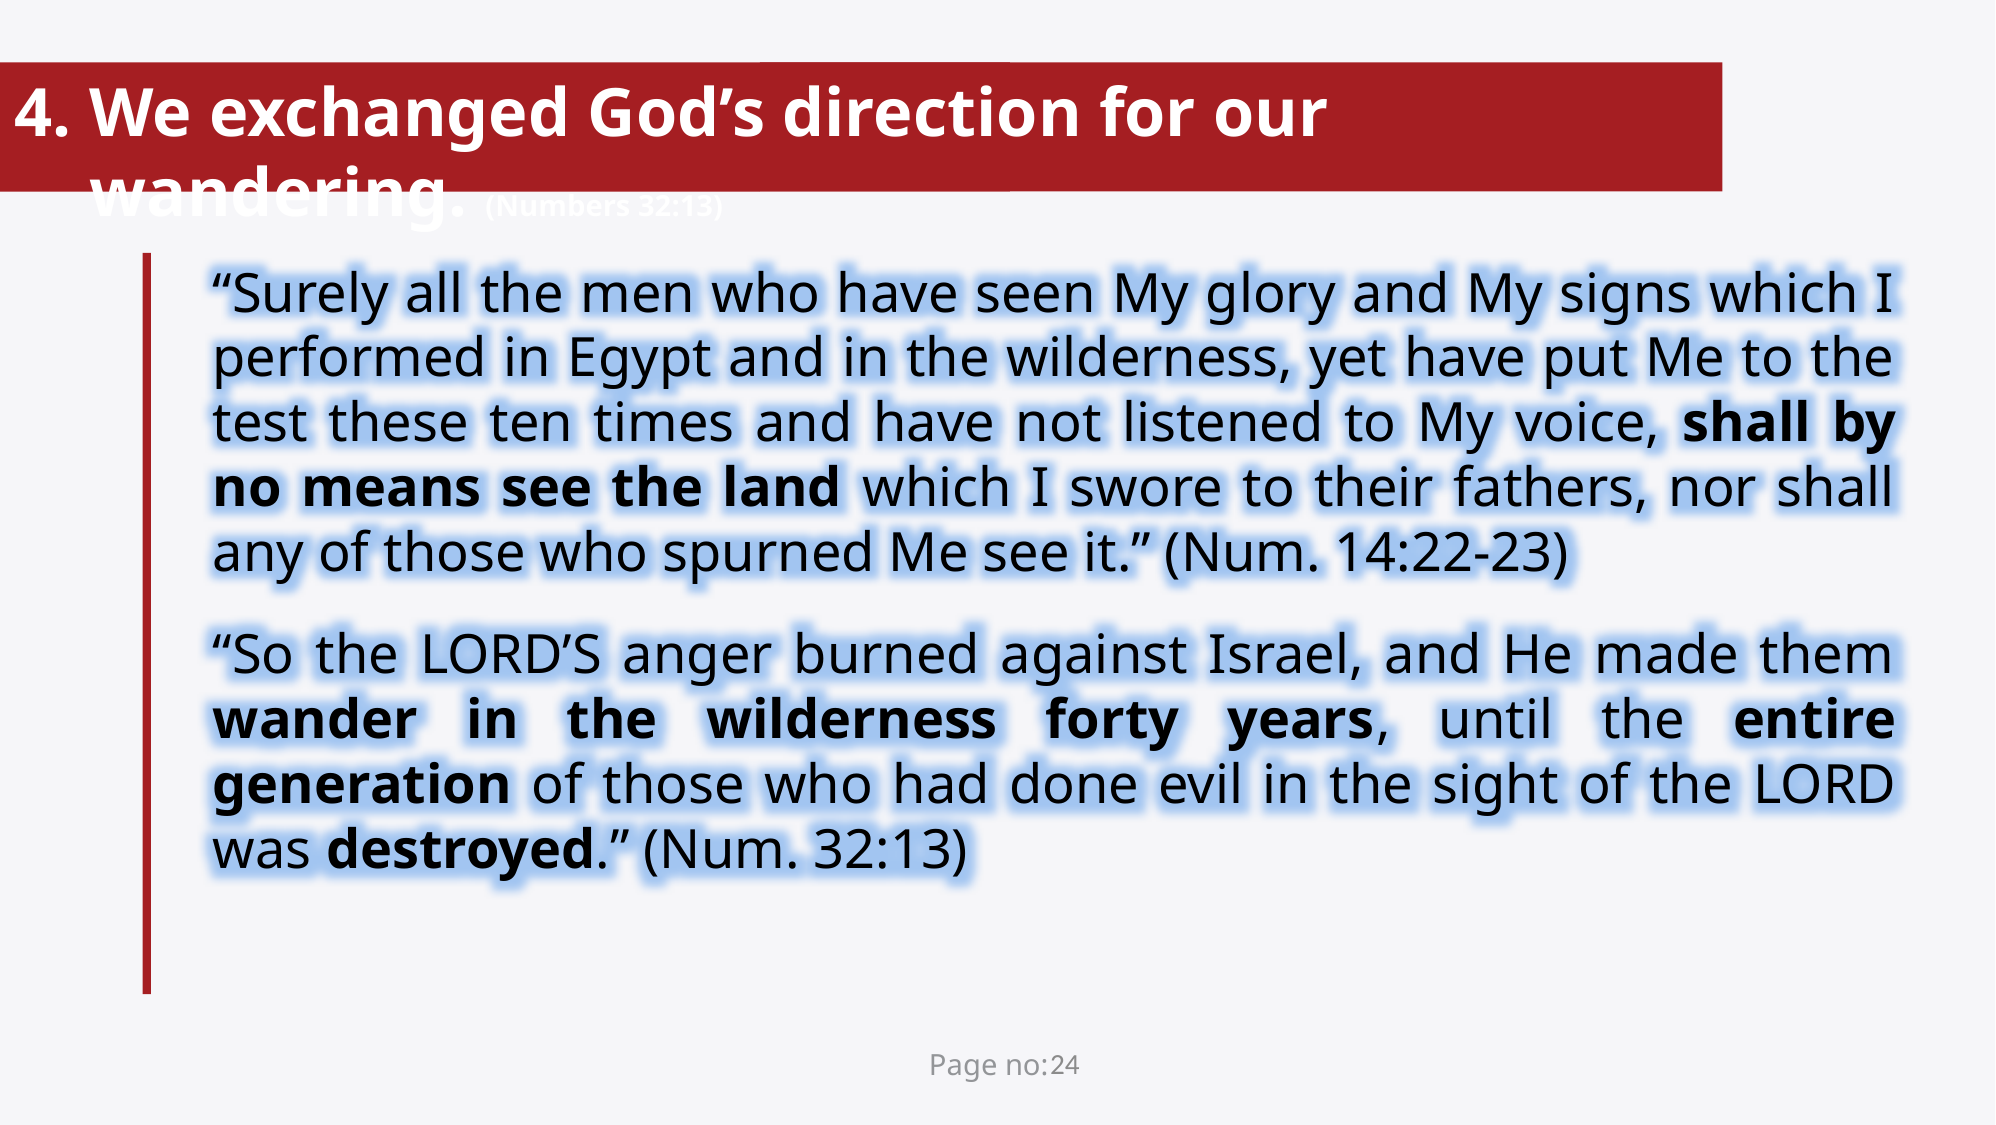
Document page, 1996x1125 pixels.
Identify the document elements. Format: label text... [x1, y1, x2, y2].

text_box “Surely all the men who have seen My glory and My signs which I performed in Egypt and in the wilderness, yet have put Me to the test these ten times and have not listened to My voice, shall by no means see the land which I swore to their fathers, nor shall any of those who spurned Me see it.” (Num. 14:22-23) [198, 250, 1911, 590]
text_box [0, 62, 1723, 194]
text_box “So the Lord’s anger burned against Israel, and He made them wander in the wilderness forty years, until the entire generation of those who had done evil in the sight of the Lord was destroyed.” (Num. 32:13) [198, 612, 1911, 888]
